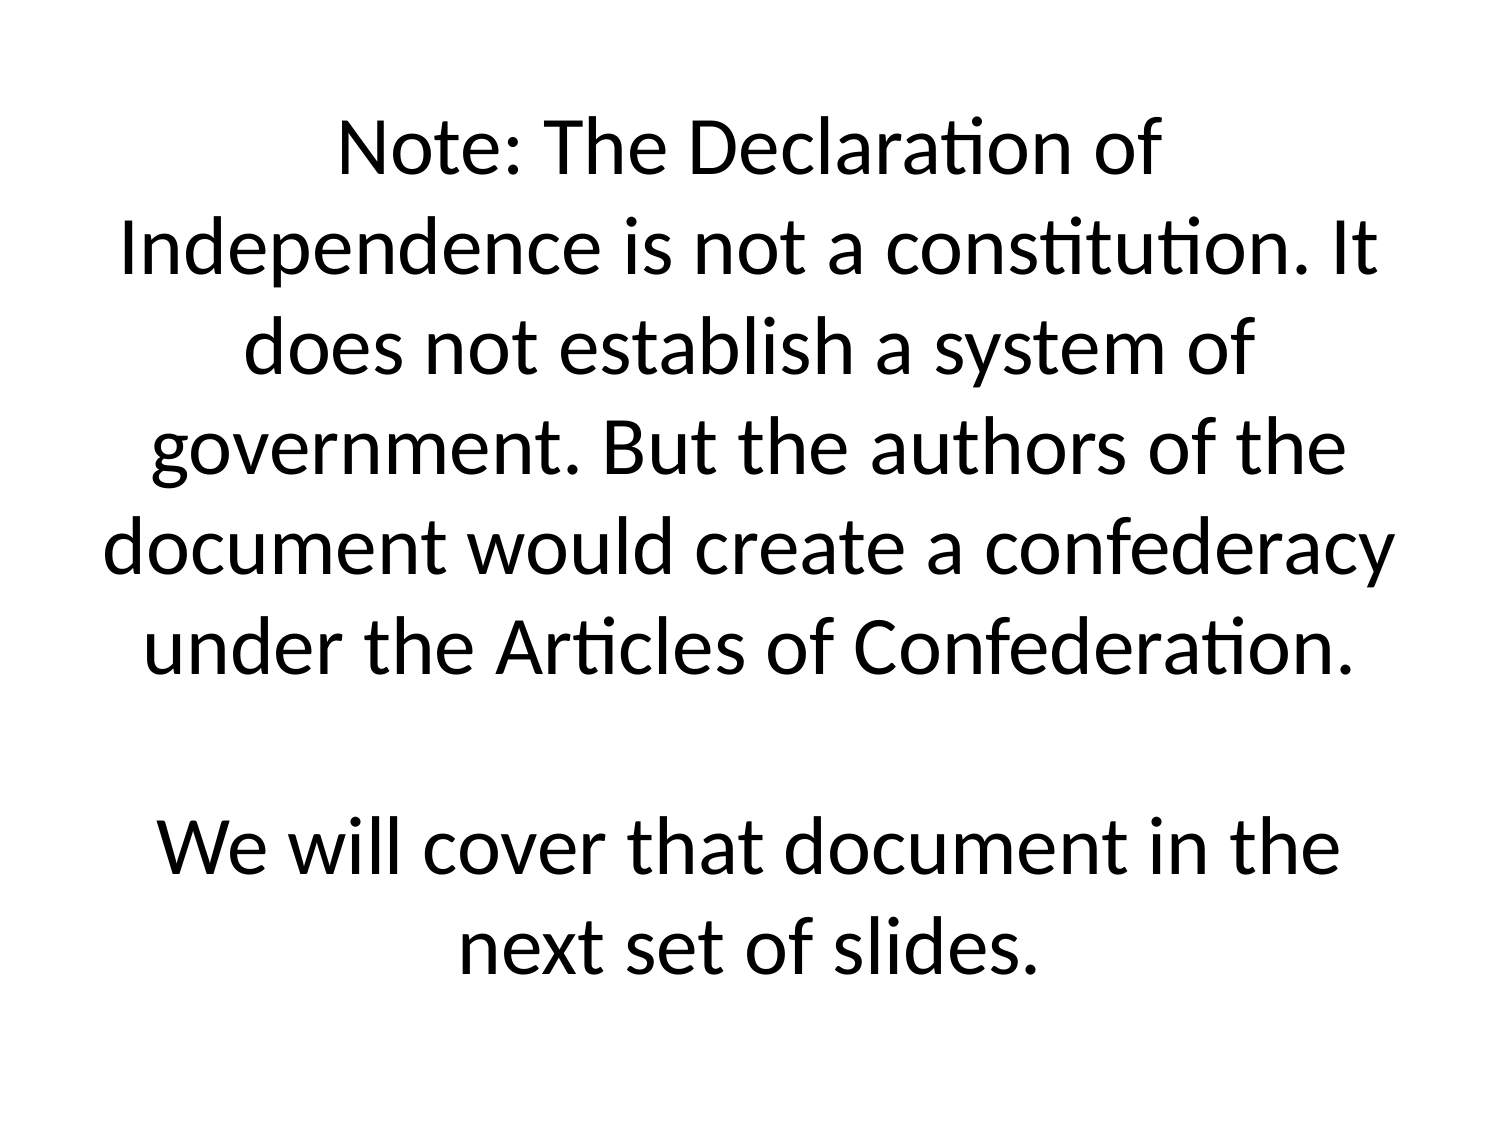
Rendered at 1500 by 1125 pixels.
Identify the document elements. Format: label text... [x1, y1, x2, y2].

title Note: The Declaration of Independence is not a constitution. It does not establish a system of government. But the authors of the document would create a confederacy under the Articles of Confederation. We will cover that document in the next set of slides. [74, 44, 1426, 1038]
